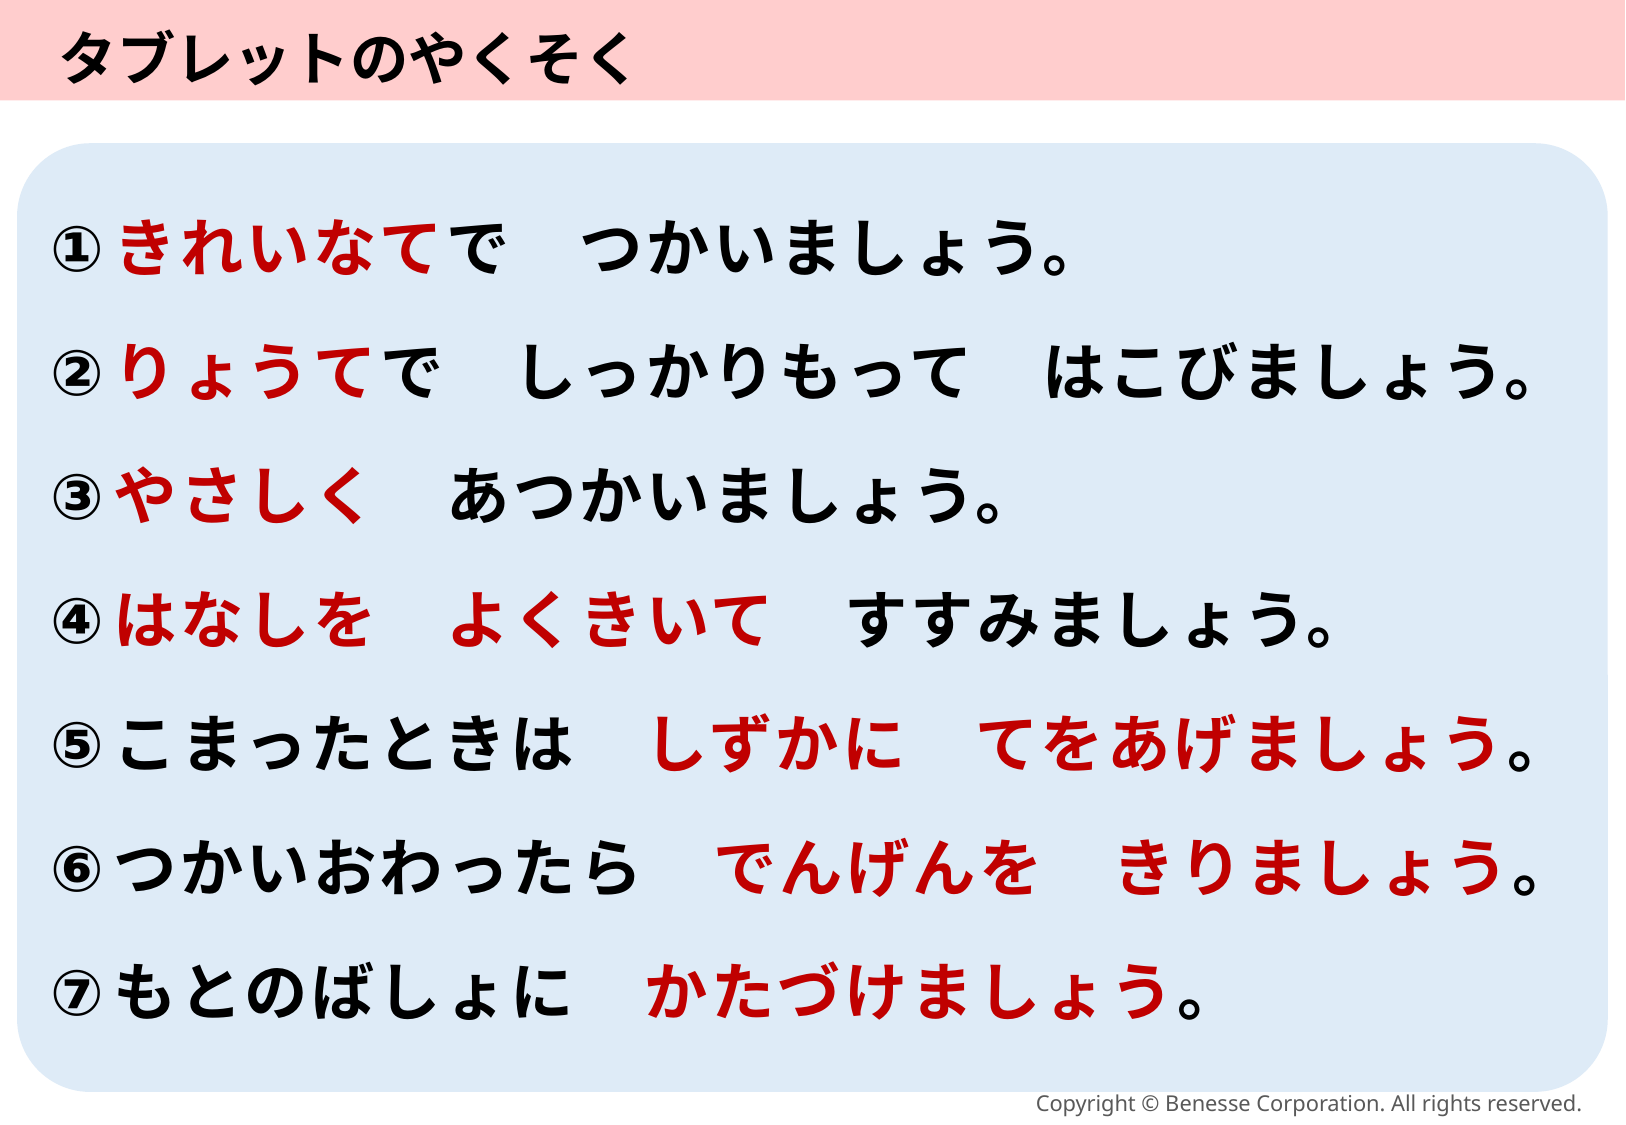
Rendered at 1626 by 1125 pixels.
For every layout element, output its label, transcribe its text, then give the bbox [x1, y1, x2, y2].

text_box きれいなてで つかいましょう。 りょうてで しっかりもって はこびましょう。 やさしく あつかいましょう。 はなしを よくきいて すすみましょう。 こまったときは しずかに てをあげましょう。 つかいおわったら でんげんを きりましょう。 もとのばしょに かたづけましょう。 [17, 143, 1608, 1092]
title タブレットのやくそく [0, 0, 1625, 101]
